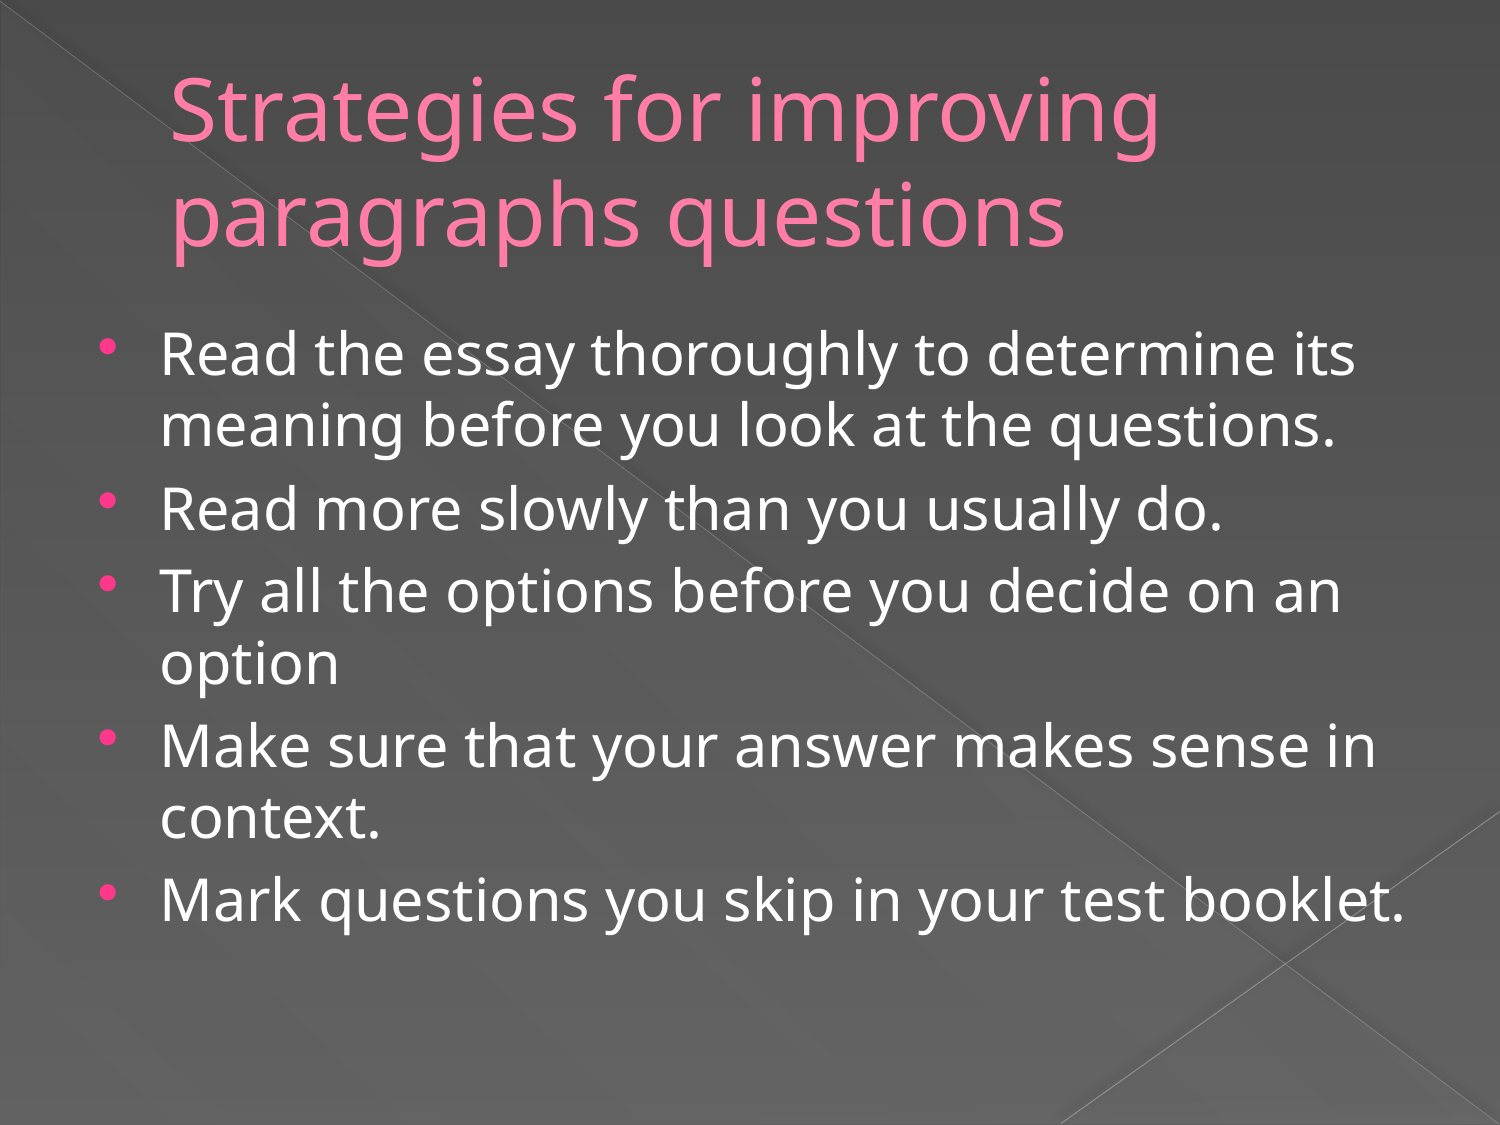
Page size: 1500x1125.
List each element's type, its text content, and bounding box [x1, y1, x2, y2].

title Strategies for improving paragraphs questions [75, 43, 1425, 274]
list Read the essay thoroughly to determine its meaning before you look at the questions. Read more slowly than you usually do. Try all the options before you decide on an option Make sure that your answer makes sense in context. Mark questions you skip in your test booklet. [75, 308, 1425, 1059]
